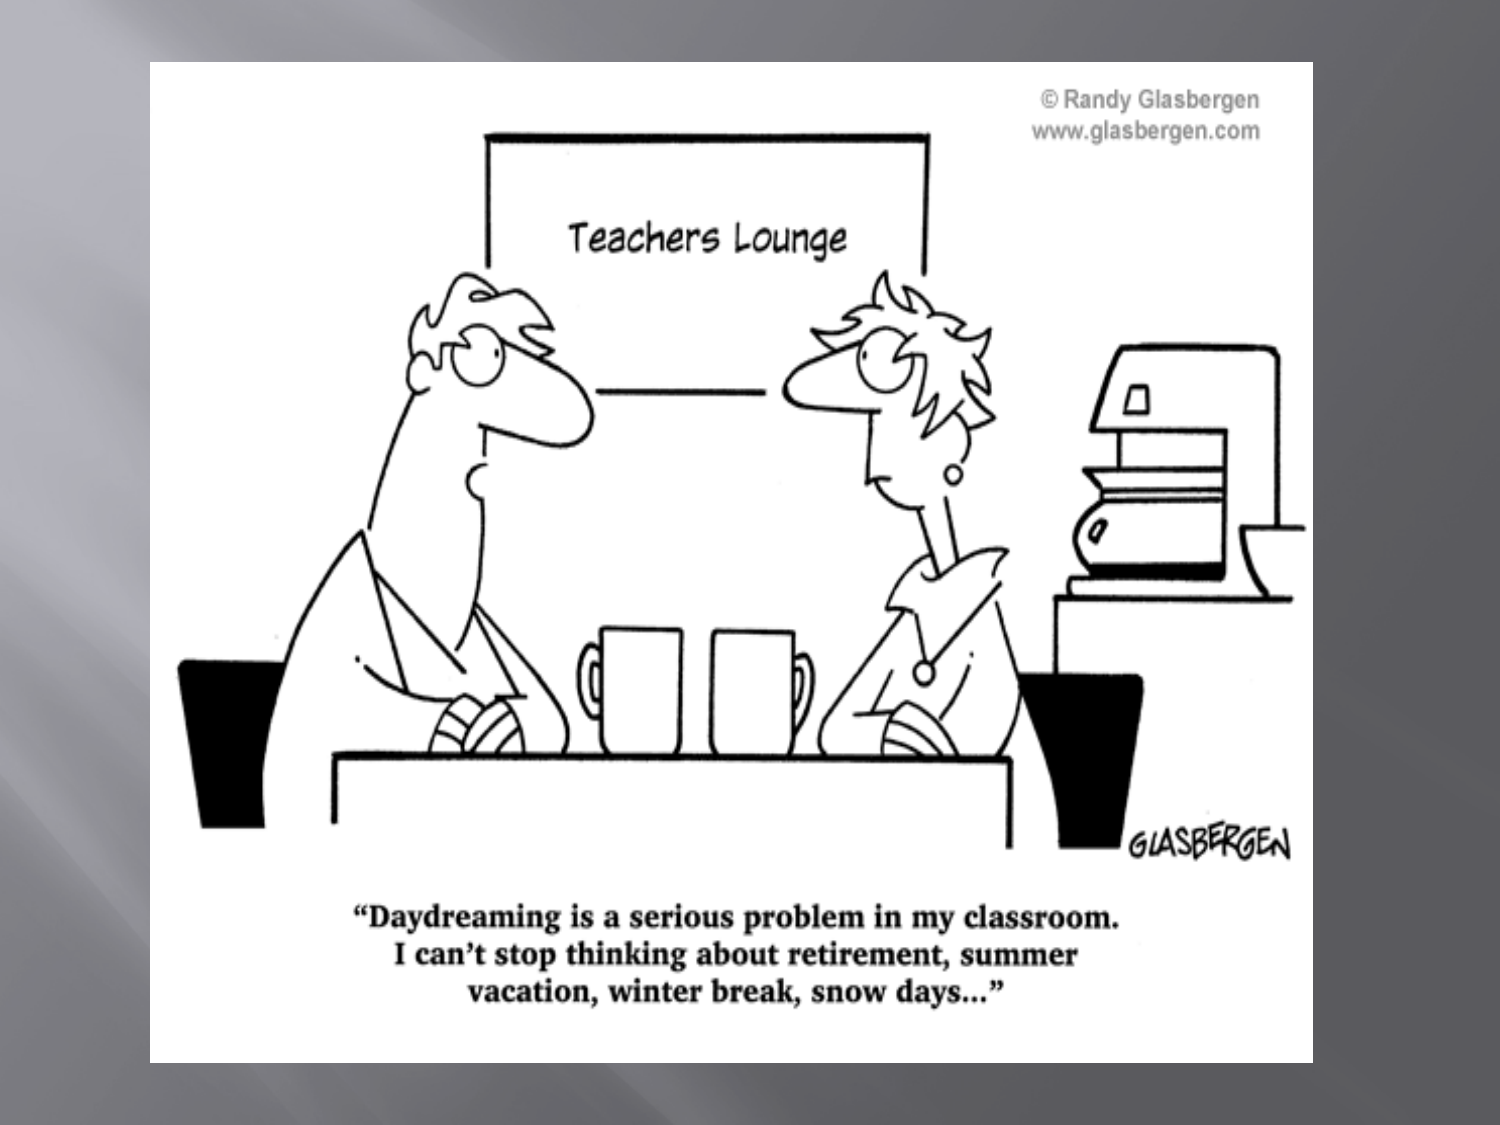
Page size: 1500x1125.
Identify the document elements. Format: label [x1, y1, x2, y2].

list [149, 62, 1313, 1063]
